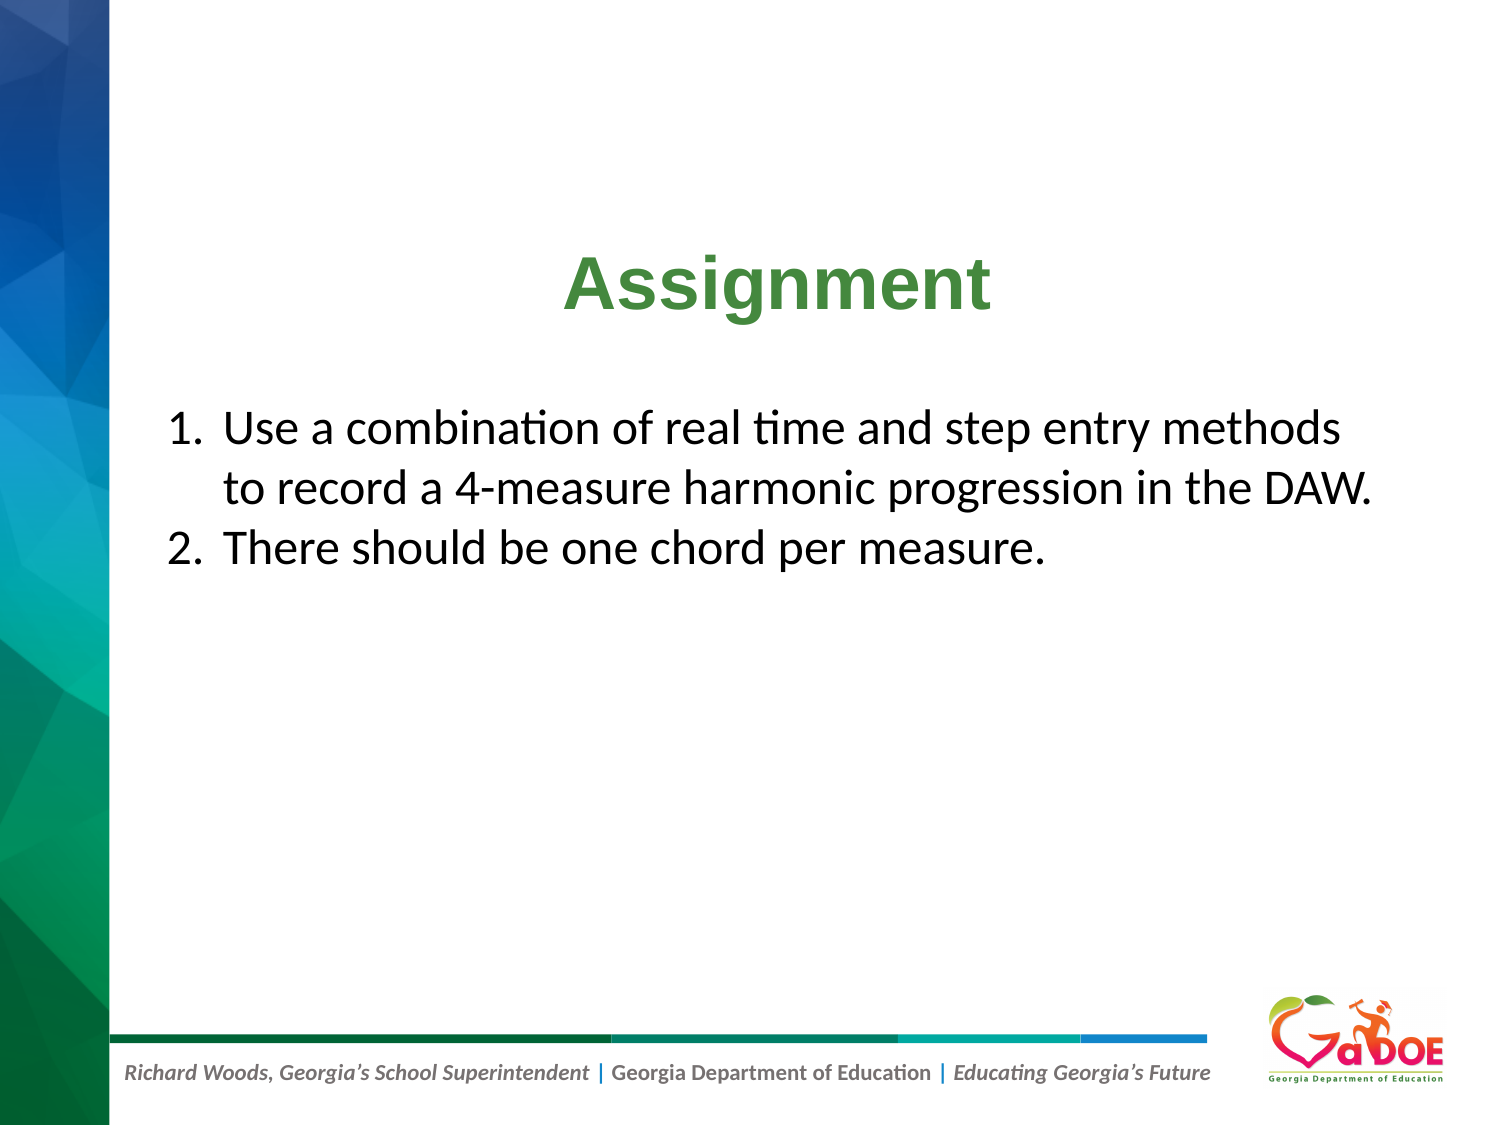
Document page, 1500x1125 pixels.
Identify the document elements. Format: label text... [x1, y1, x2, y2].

title Assignment [393, 218, 1162, 353]
picture [0, 0, 110, 1125]
picture [1263, 987, 1447, 1089]
text_box Use a combination of real time and step entry methods to record a 4-measure harmonic progression in the DAW. There should be one chord per measure. [151, 387, 1403, 583]
